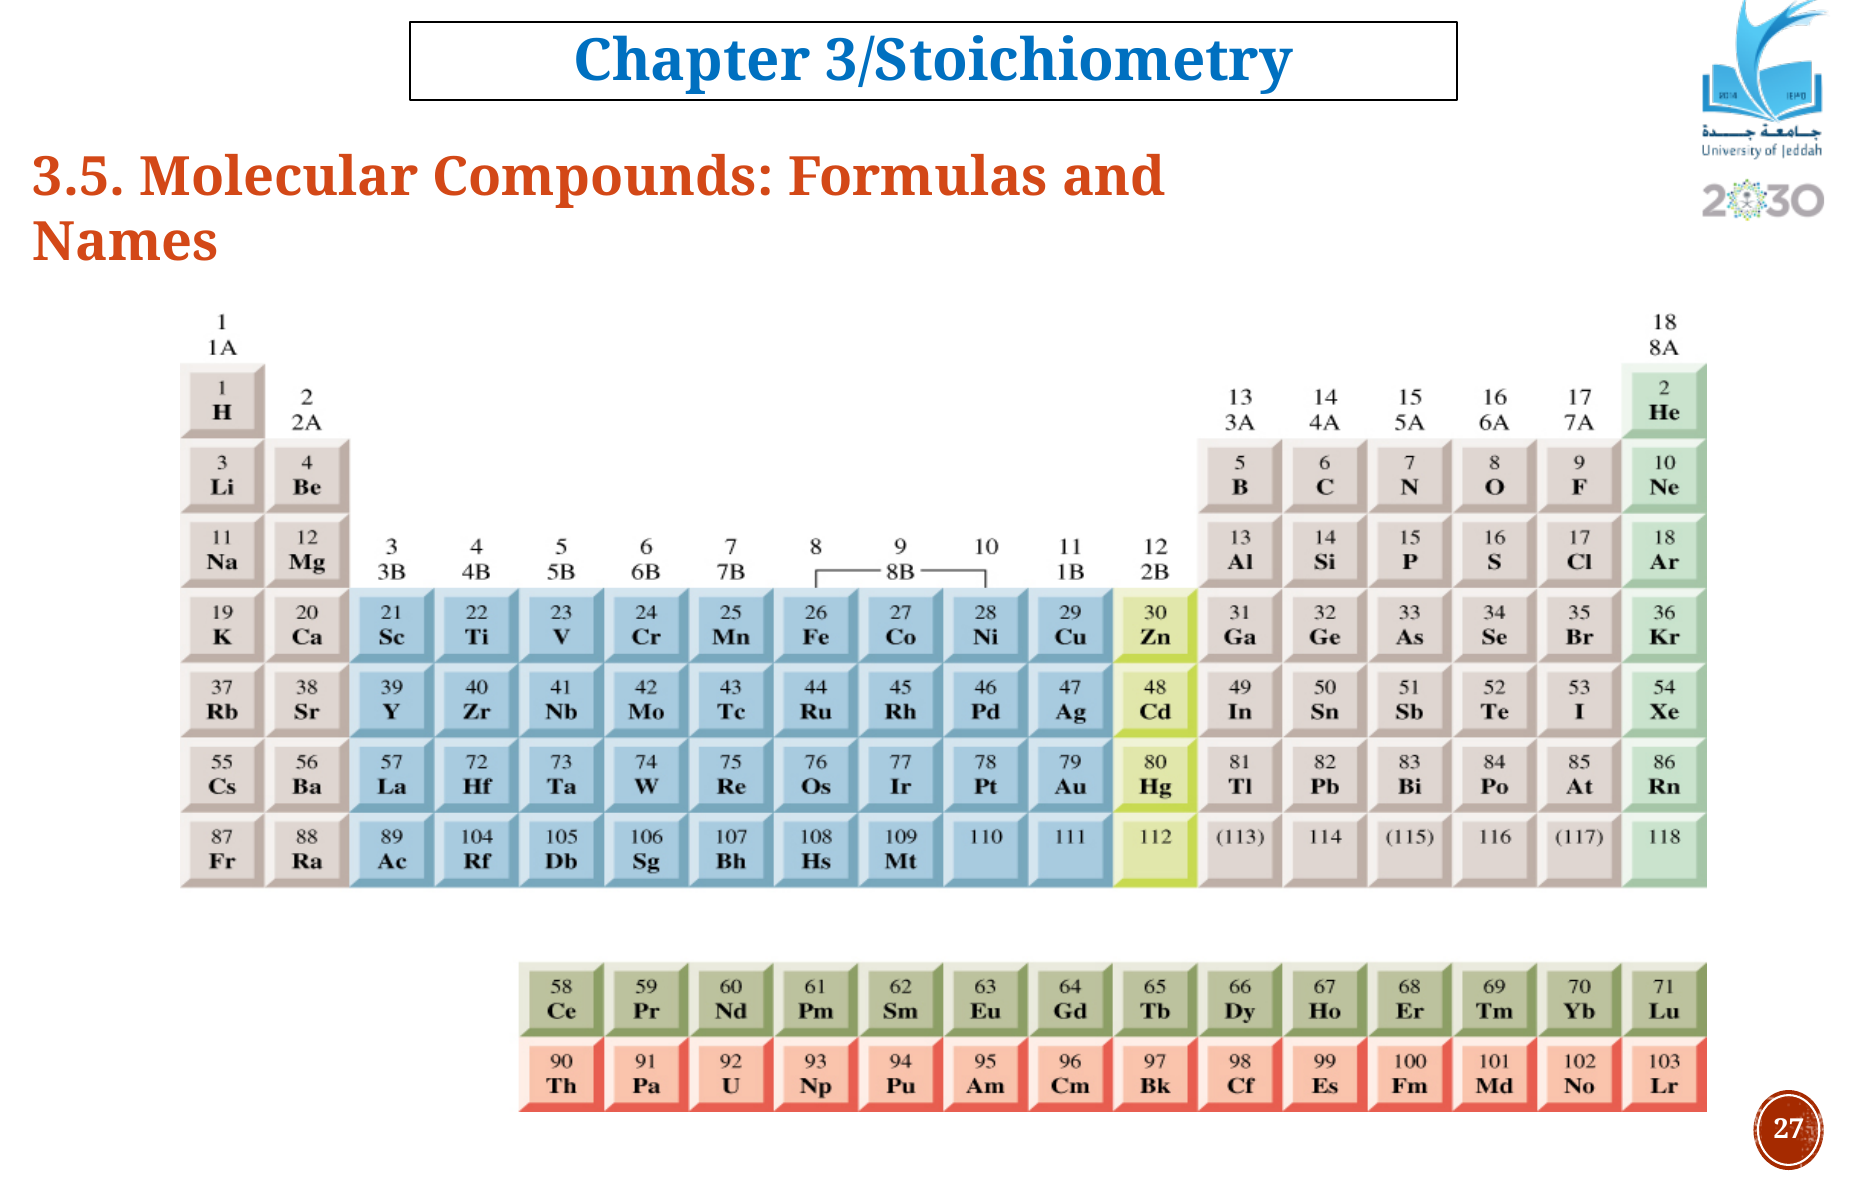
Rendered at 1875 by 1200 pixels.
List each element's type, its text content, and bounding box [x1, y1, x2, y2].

slide_number 27 [1739, 1097, 1838, 1162]
text_box 3.5. Molecular Compounds: Formulas and Names [17, 133, 1207, 280]
picture [1681, 0, 1846, 227]
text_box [181, 260, 1703, 1108]
text_box Chapter 3/Stoichiometry [409, 21, 1458, 101]
